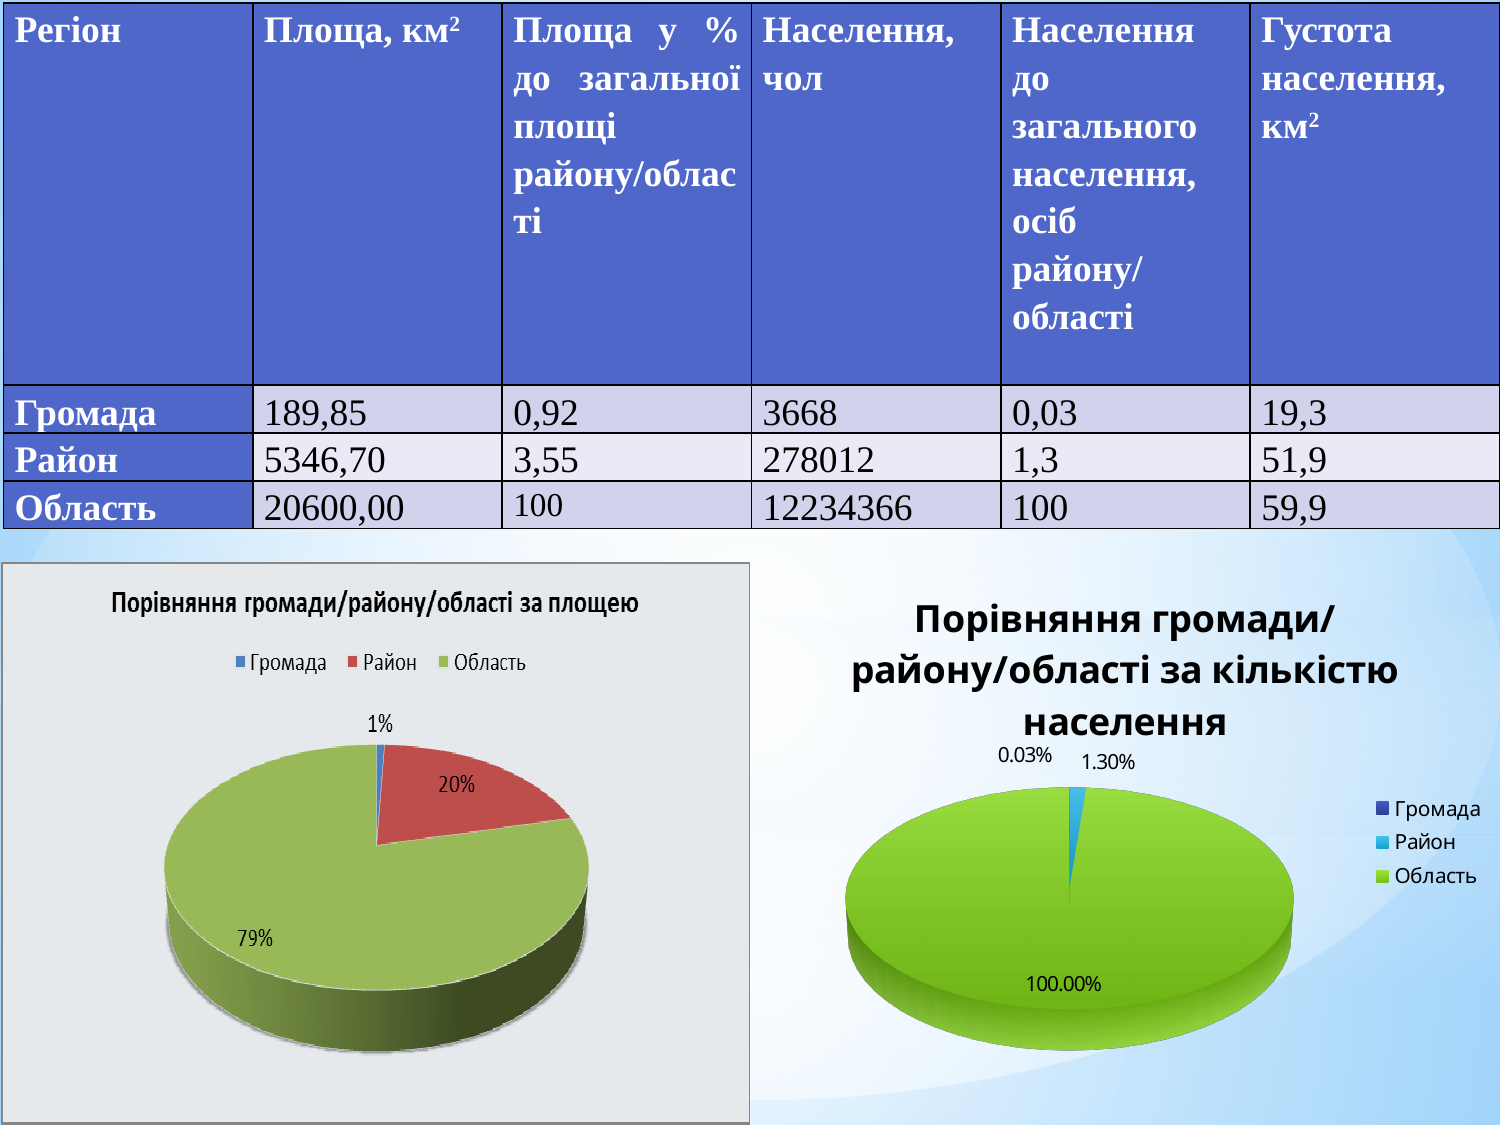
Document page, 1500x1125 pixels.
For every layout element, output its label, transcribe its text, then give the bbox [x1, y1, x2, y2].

table_header Населення до загального населення, осіб району/області [1002, 4, 1249, 384]
table_cell 12234366 [752, 482, 1000, 528]
table_cell Район [4, 434, 252, 480]
table_cell 19,3 [1251, 386, 1499, 432]
chart [749, 560, 1500, 1124]
table_cell 100 [503, 482, 751, 528]
table_cell Громада [4, 386, 252, 432]
table_header Регіон [4, 4, 252, 384]
table_cell 1,3 [1002, 434, 1249, 480]
table_cell 5346,70 [254, 434, 501, 480]
table_cell 278012 [752, 434, 1000, 480]
table_cell 3,55 [503, 434, 751, 480]
table_cell 3668 [752, 386, 1000, 432]
table_header Площа, км2 [254, 4, 501, 384]
table_header Площа у % до загальної площі району/області [503, 4, 751, 384]
table_cell 189,85 [254, 386, 501, 432]
table_cell 20600,00 [254, 482, 501, 528]
table_header Густота населення, км2 [1251, 4, 1499, 384]
table_cell 59,9 [1251, 482, 1499, 528]
table_cell 0,03 [1002, 386, 1249, 432]
table_header Населення, чол [752, 4, 1000, 384]
table_cell 100 [1002, 482, 1249, 528]
table_cell 0,92 [503, 386, 751, 432]
picture [0, 562, 751, 1125]
table_cell 51,9 [1251, 434, 1499, 480]
table_cell Область [4, 482, 252, 528]
